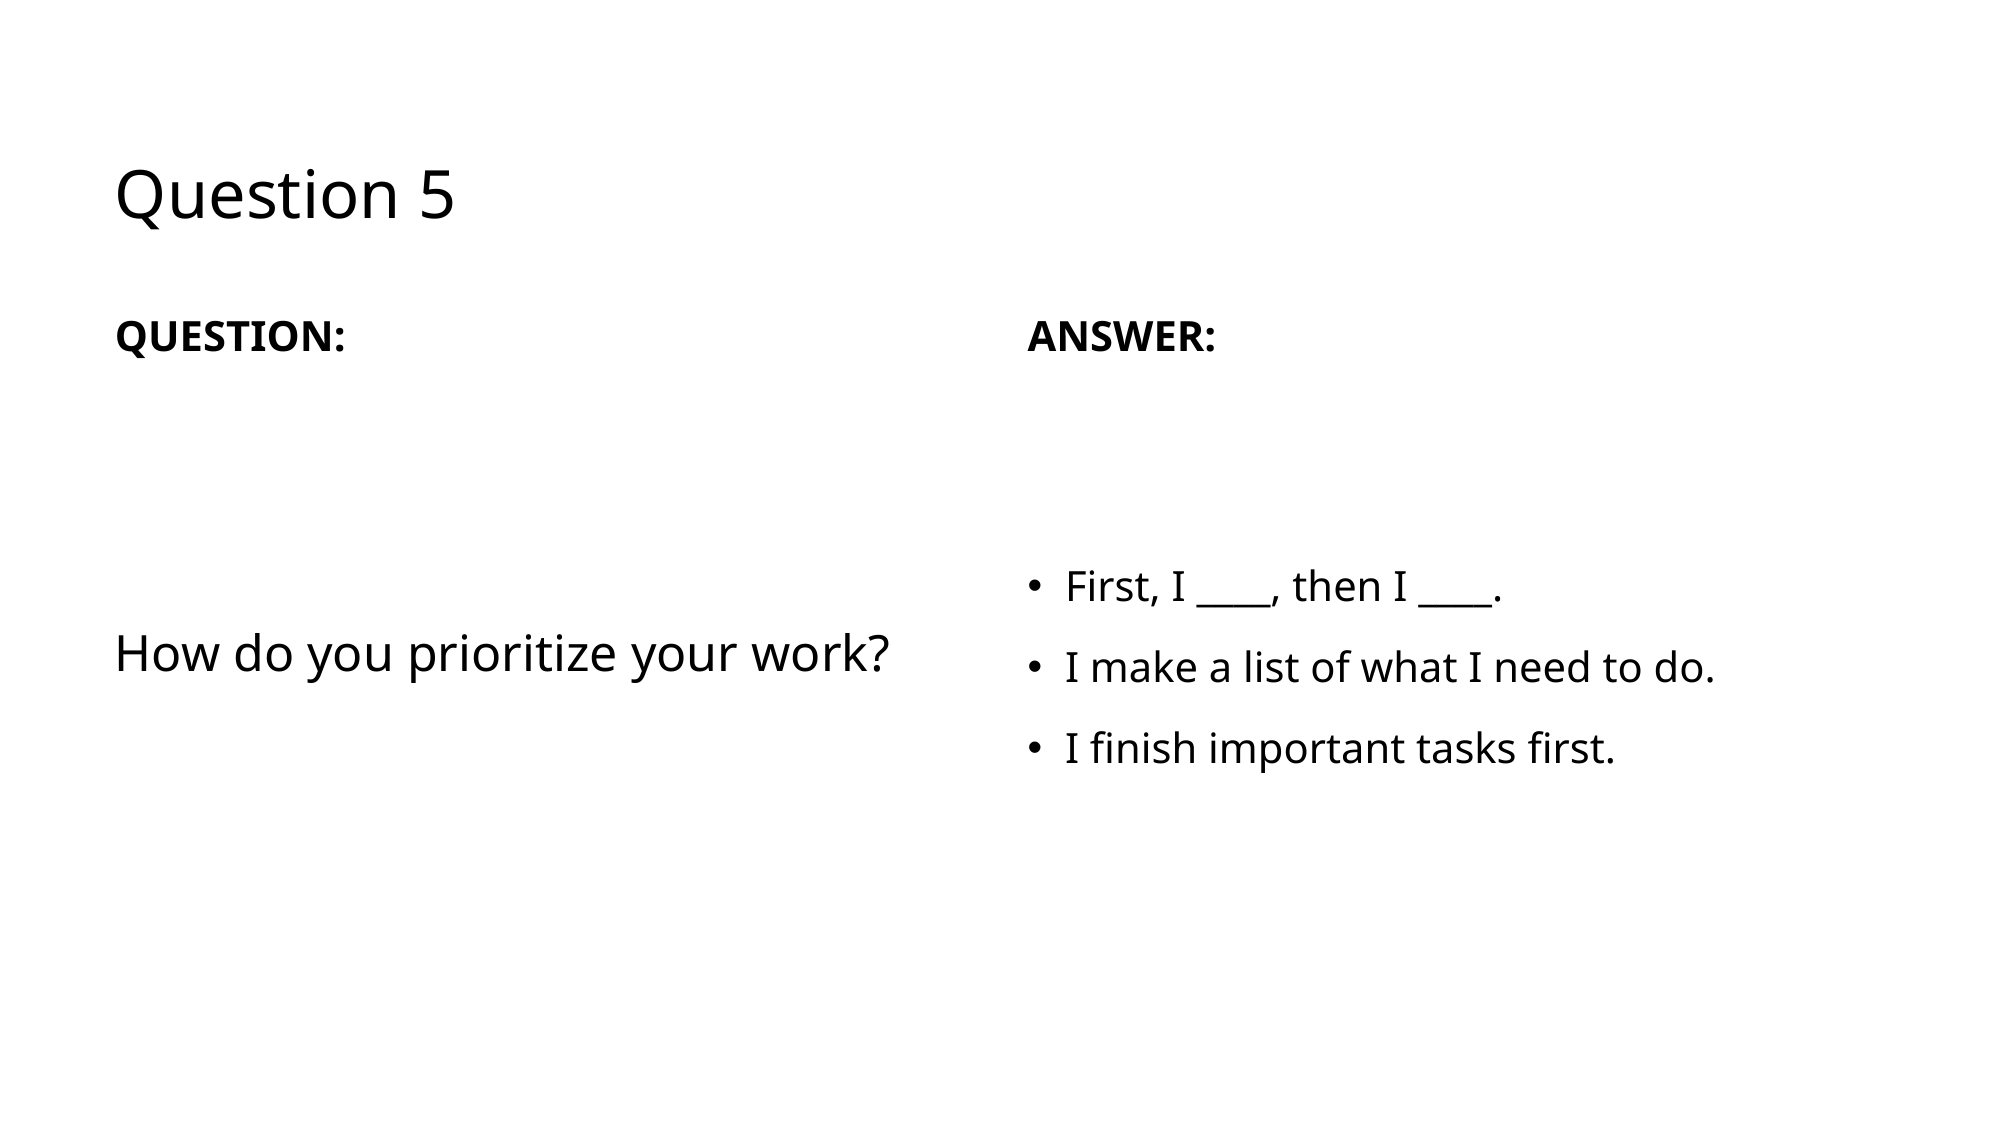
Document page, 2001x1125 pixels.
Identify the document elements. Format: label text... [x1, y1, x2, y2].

list Answer: [1012, 276, 1863, 369]
list How do you prioritize your work? [99, 602, 947, 1010]
list Question: [99, 276, 947, 369]
list First, I ____, then I ____. I make a list of what I need to do. I finish important tasks first. [1012, 391, 1863, 931]
title Question 5 [99, 89, 1863, 278]
